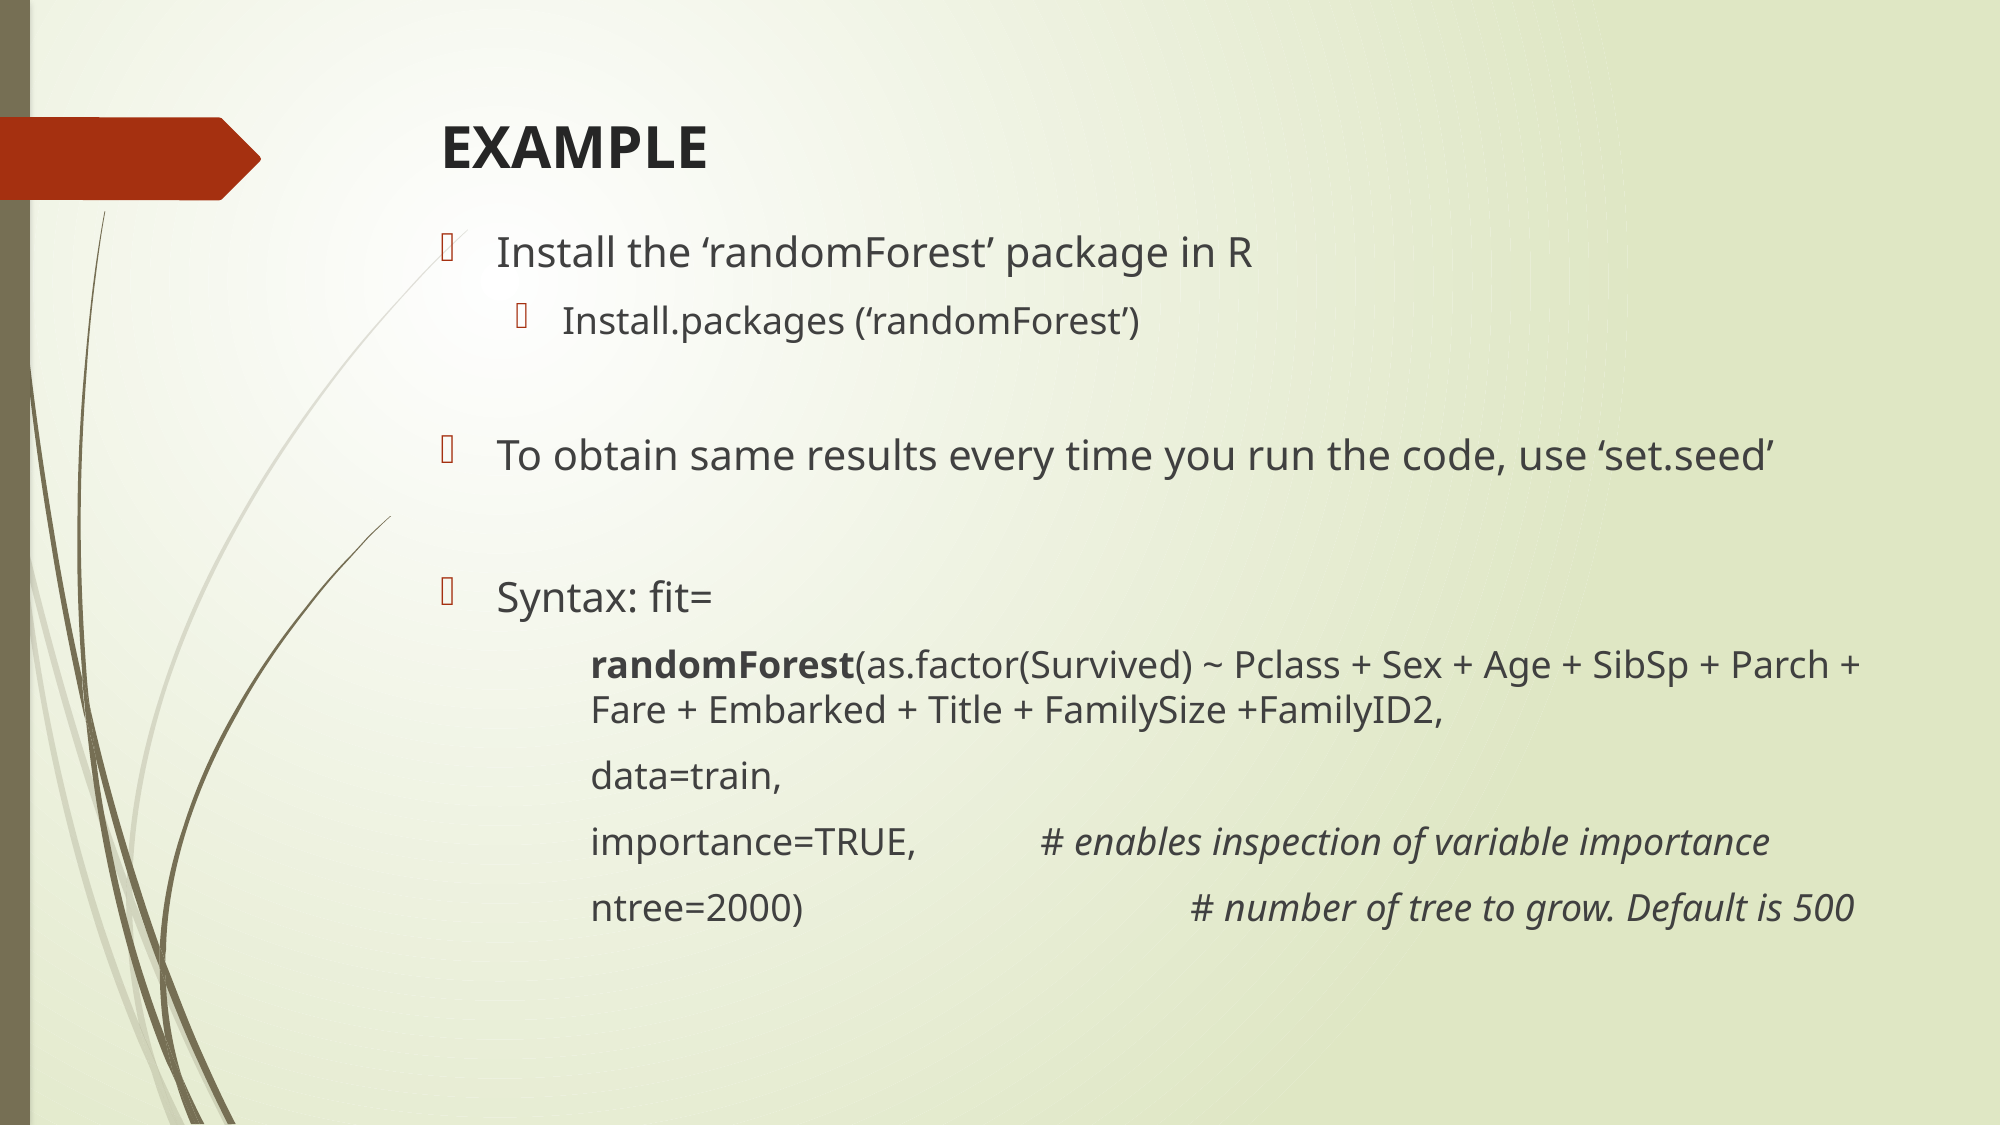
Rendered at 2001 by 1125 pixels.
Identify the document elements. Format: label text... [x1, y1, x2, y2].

list Install the ‘randomForest’ package in R Install.packages (‘randomForest’) To obtain same results every time you run the code, use ‘set.seed’ Syntax: fit= randomForest(as.factor(Survived) ~ Pclass + Sex + Age + SibSp + Parch + Fare + Embarked + Title + FamilySize +FamilyID2, data=train, importance=TRUE, # enables inspection of variable importance ntree=2000) # number of tree to grow. Default is 500 [425, 218, 1888, 968]
title EXAMPLE [425, 102, 1888, 203]
